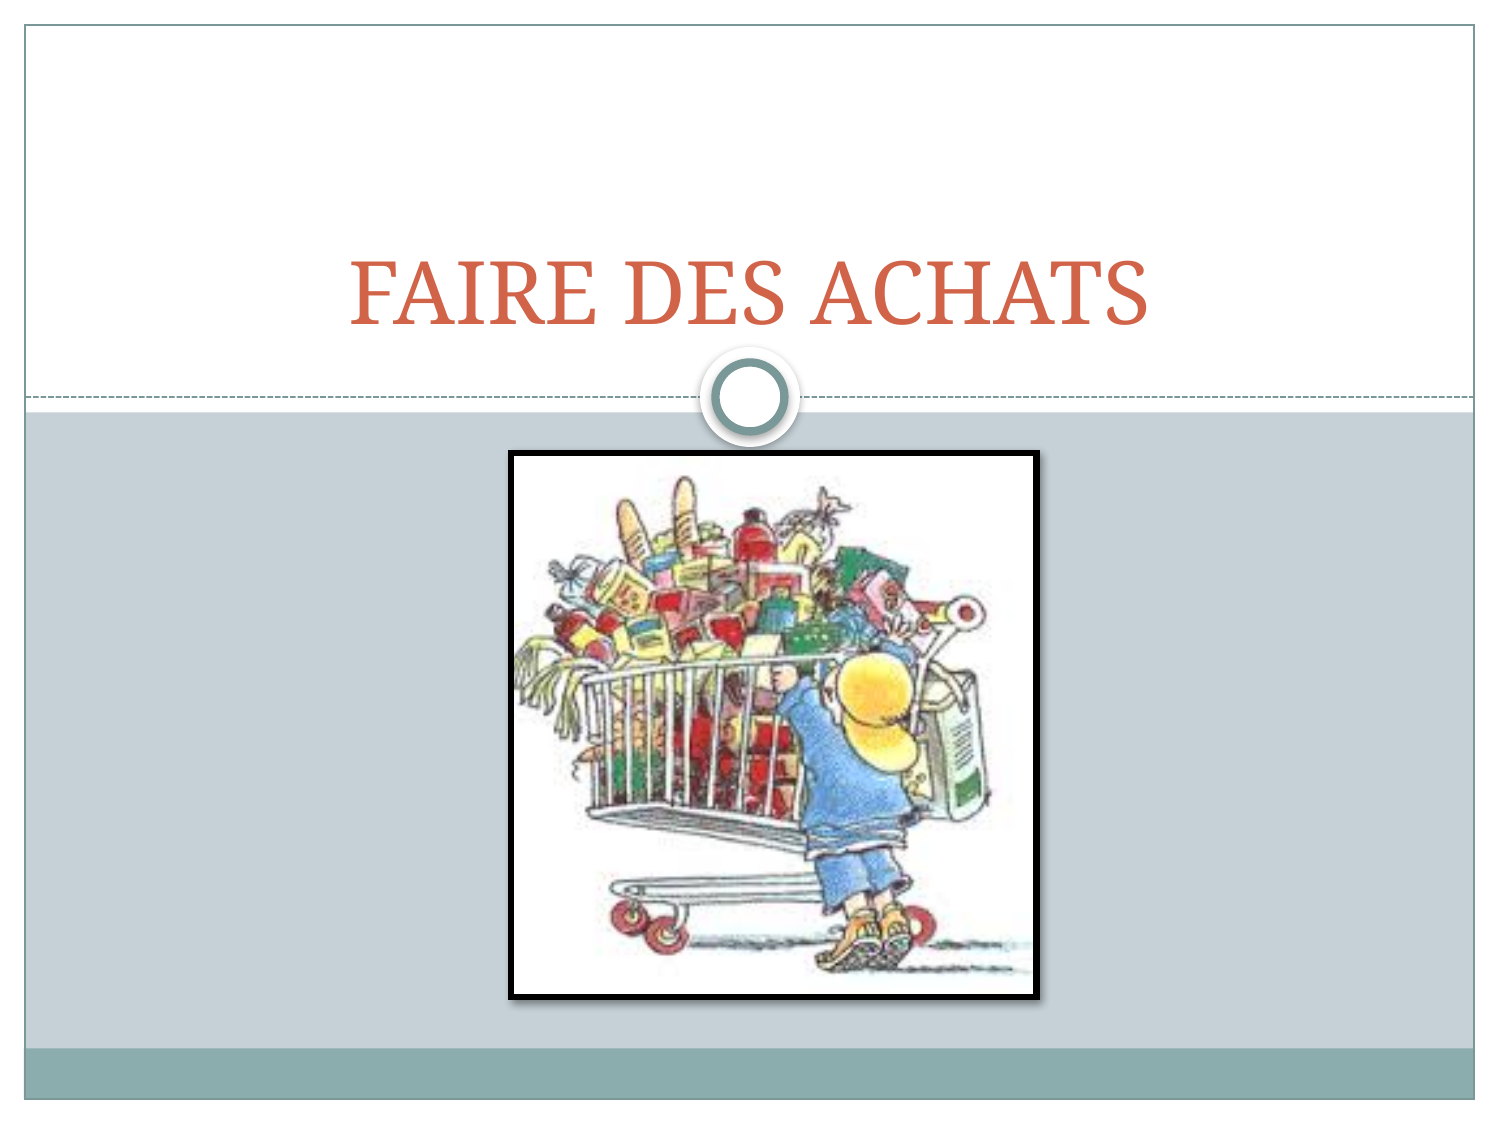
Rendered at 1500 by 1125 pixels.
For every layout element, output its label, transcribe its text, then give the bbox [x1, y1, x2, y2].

title FAIRE DES ACHATS [112, 62, 1388, 350]
picture [513, 455, 1034, 995]
